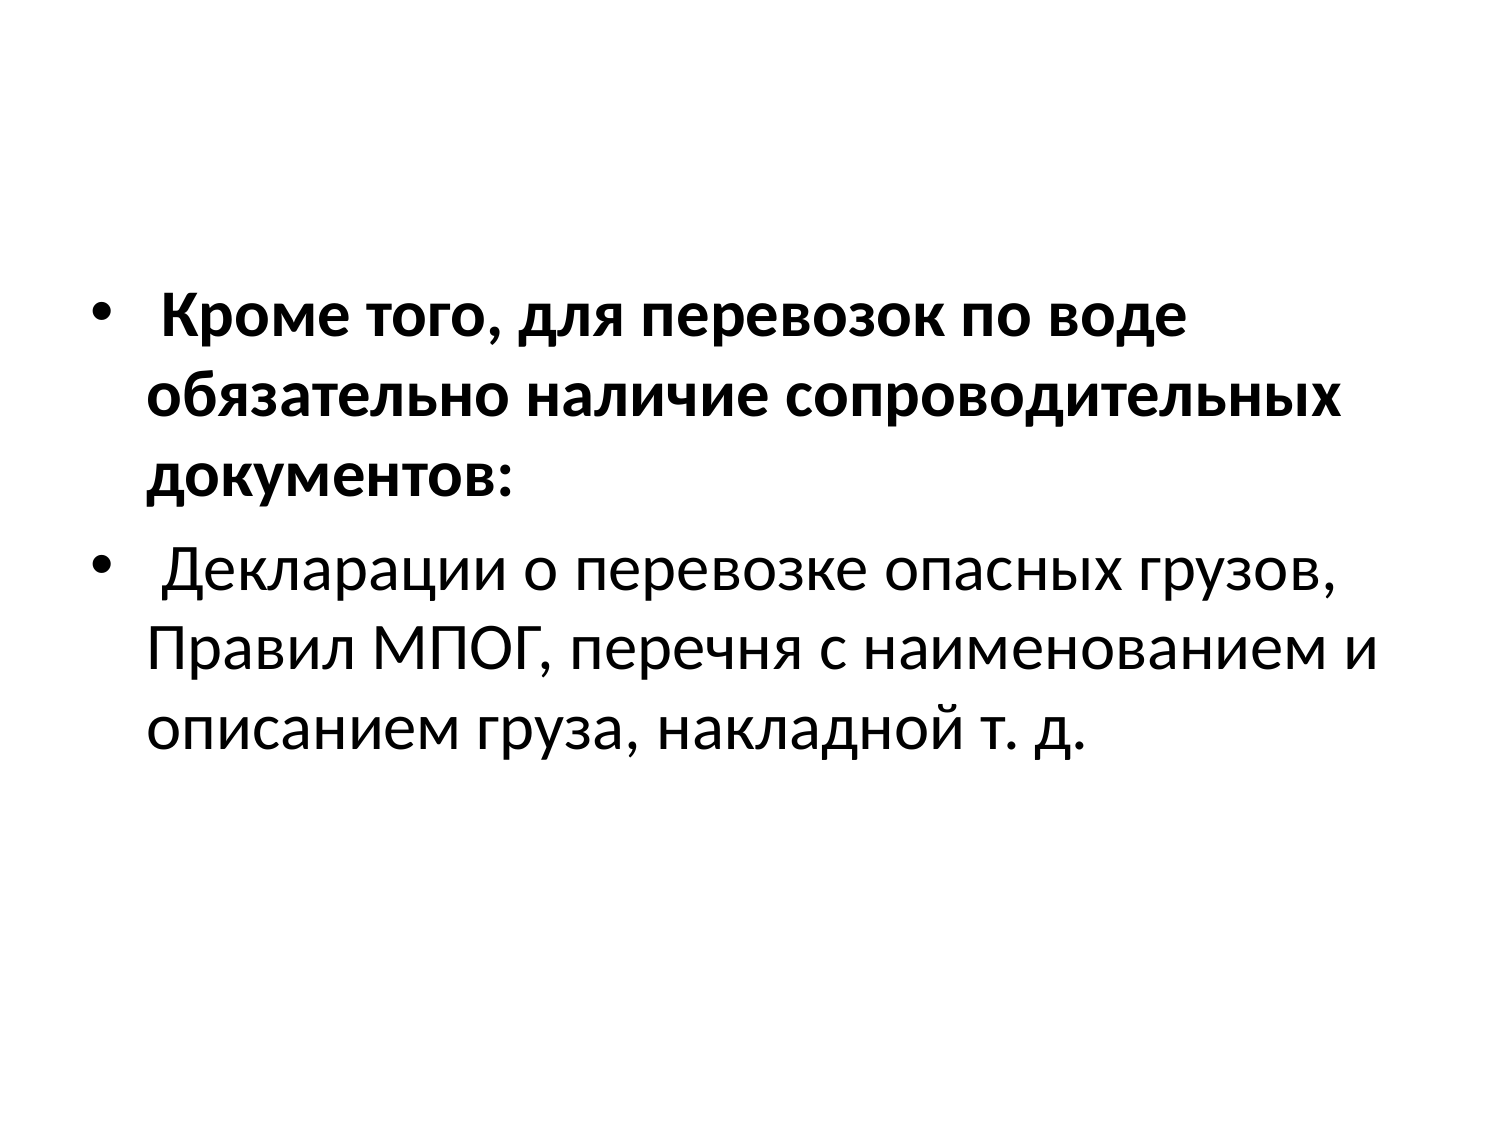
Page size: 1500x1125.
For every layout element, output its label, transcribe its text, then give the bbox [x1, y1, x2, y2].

list Кроме того, для перевозок по воде обязательно наличие сопроводительных документов: Декларации о перевозке опасных грузов, Правил МПОГ, перечня с наименованием и описанием груза, накладной т. д. [75, 262, 1425, 1005]
